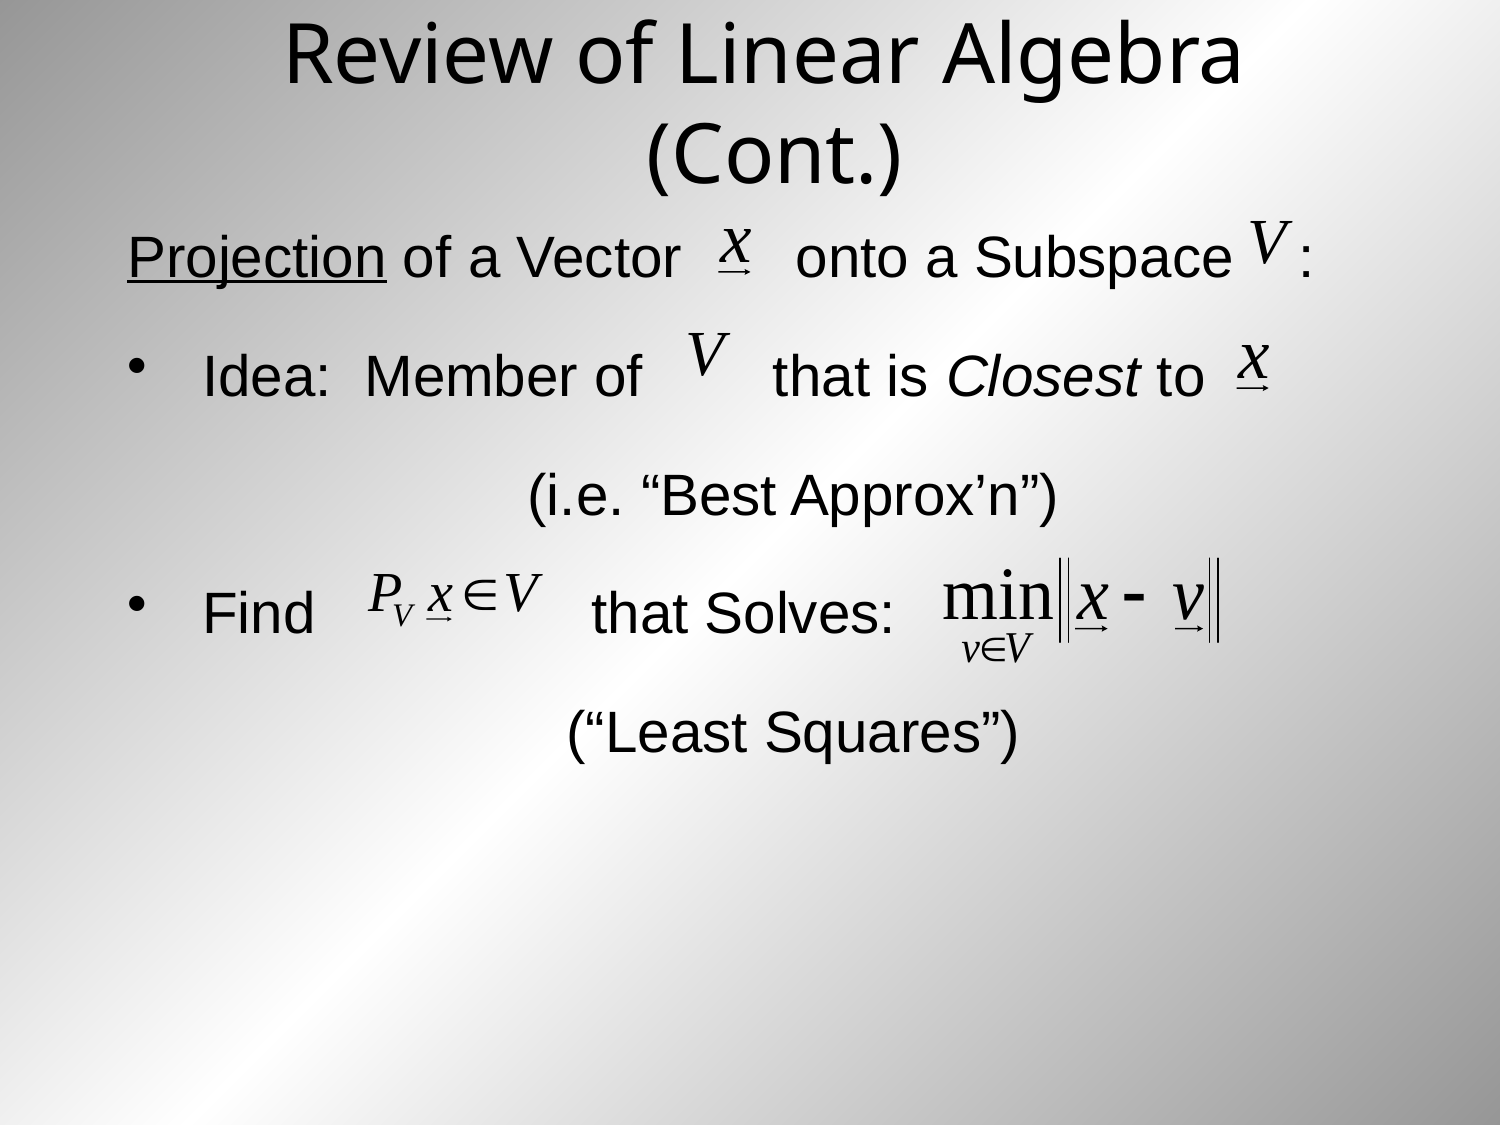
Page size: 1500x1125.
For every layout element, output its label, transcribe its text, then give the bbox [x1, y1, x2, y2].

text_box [687, 324, 739, 385]
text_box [362, 562, 551, 634]
text_box Projection of a Vector onto a Subspace : Idea: Member of that is Closest to (i.e. “Best Approx’n”) Find that Solves: (“Least Squares”) [112, 162, 1475, 449]
text_box Projection of a Vector onto a Subspace : Idea: Member of that is Closest to (i.e. “Best Approx’n”) Find that Solves: (“Least Squares”) [112, 512, 1475, 521]
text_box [937, 549, 1226, 673]
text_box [1230, 315, 1276, 401]
text_box Projection of a Vector onto a Subspace : Idea: Member of that is Closest to (i.e. “Best Approx’n”) Find that Solves: (“Least Squares”) [112, 540, 1475, 545]
text_box Projection of a Vector onto a Subspace : Idea: Member of that is Closest to (i.e. “Best Approx’n”) Find that Solves: (“Least Squares”) [112, 451, 1475, 511]
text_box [712, 199, 757, 285]
text_box Projection of a Vector onto a Subspace : Idea: Member of that is Closest to (i.e. “Best Approx’n”) Find that Solves: (“Least Squares”) [112, 546, 1475, 772]
text_box Projection of a Vector onto a Subspace : Idea: Member of that is Closest to (i.e. “Best Approx’n”) Find that Solves: (“Least Squares”) [112, 535, 1475, 539]
title Review of Linear Algebra (Cont.) [137, 37, 1413, 163]
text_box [1248, 212, 1301, 272]
text_box Projection of a Vector onto a Subspace : Idea: Member of that is Closest to (i.e. “Best Approx’n”) Find that Solves: (“Least Squares”) [112, 524, 1475, 531]
